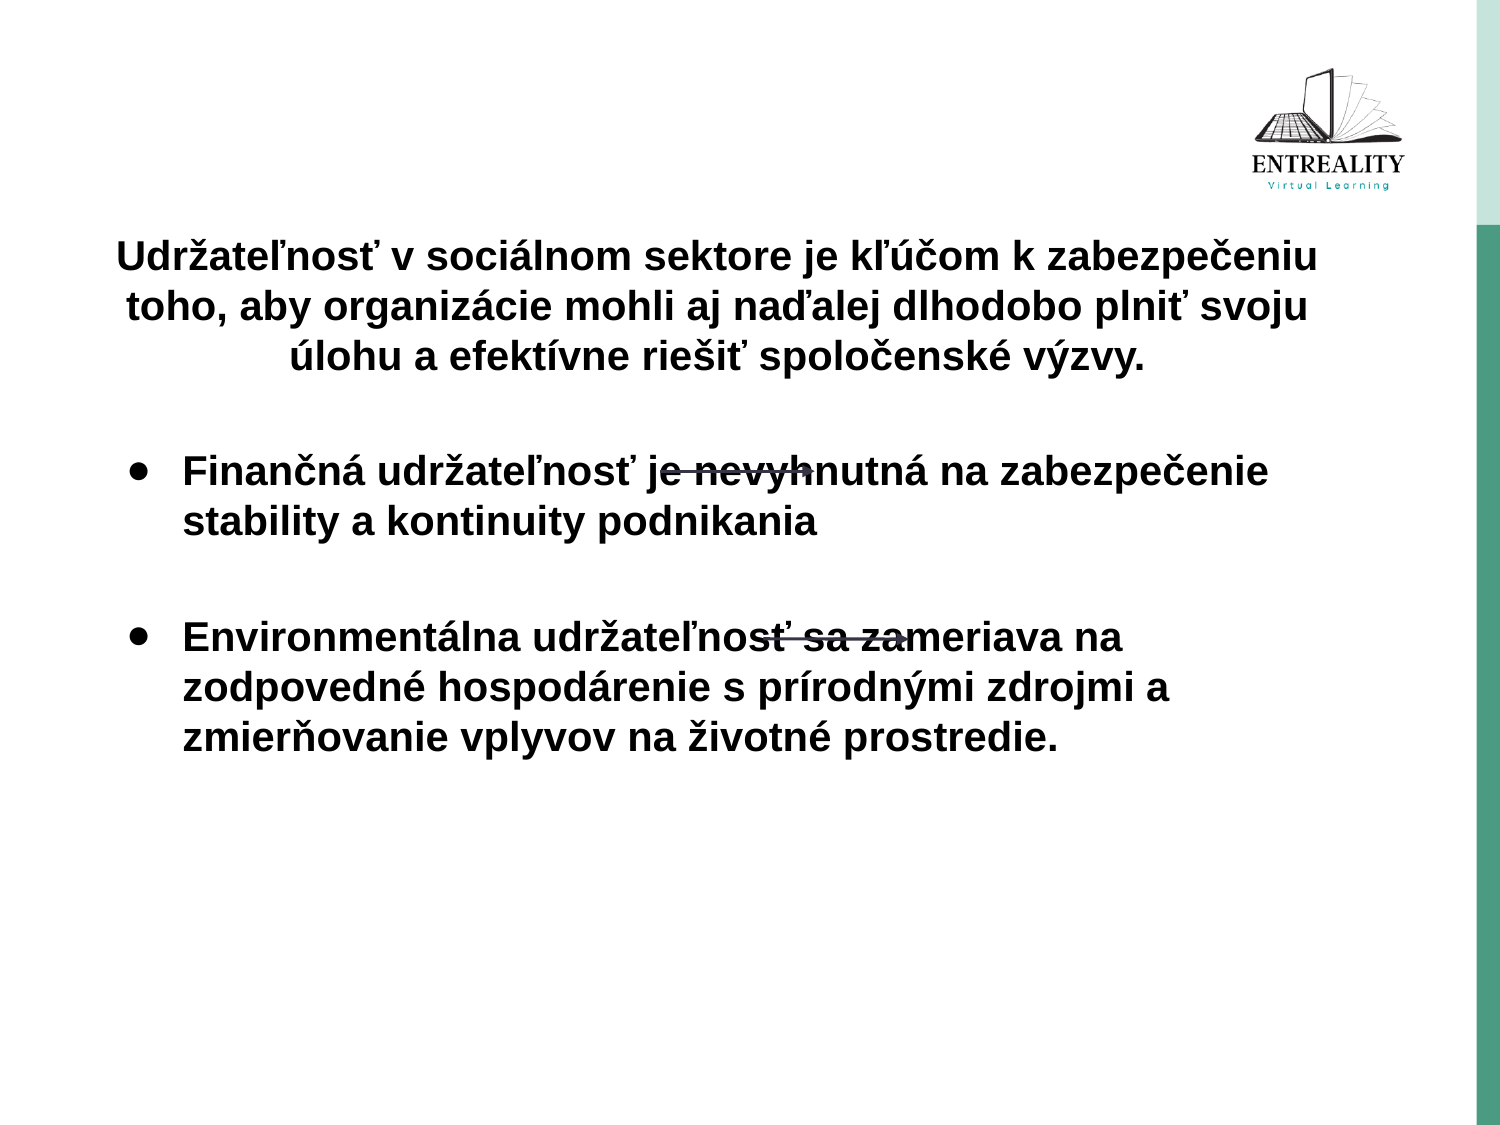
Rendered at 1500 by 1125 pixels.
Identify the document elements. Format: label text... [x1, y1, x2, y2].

picture [1198, 0, 1458, 259]
list Udržateľnosť v sociálnom sektore je kľúčom k zabezpečeniu toho, aby organizácie mohli aj naďalej dlhodobo plniť svoju úlohu a efektívne riešiť spoločenské výzvy. Finančná udržateľnosť je nevyhnutná na zabezpečenie stability a kontinuity podnikania Environmentálna udržateľnosť sa zameriava na zodpovedné hospodárenie s prírodnými zdrojmi a zmierňovanie vplyvov na životné prostredie. [92, 221, 1343, 939]
